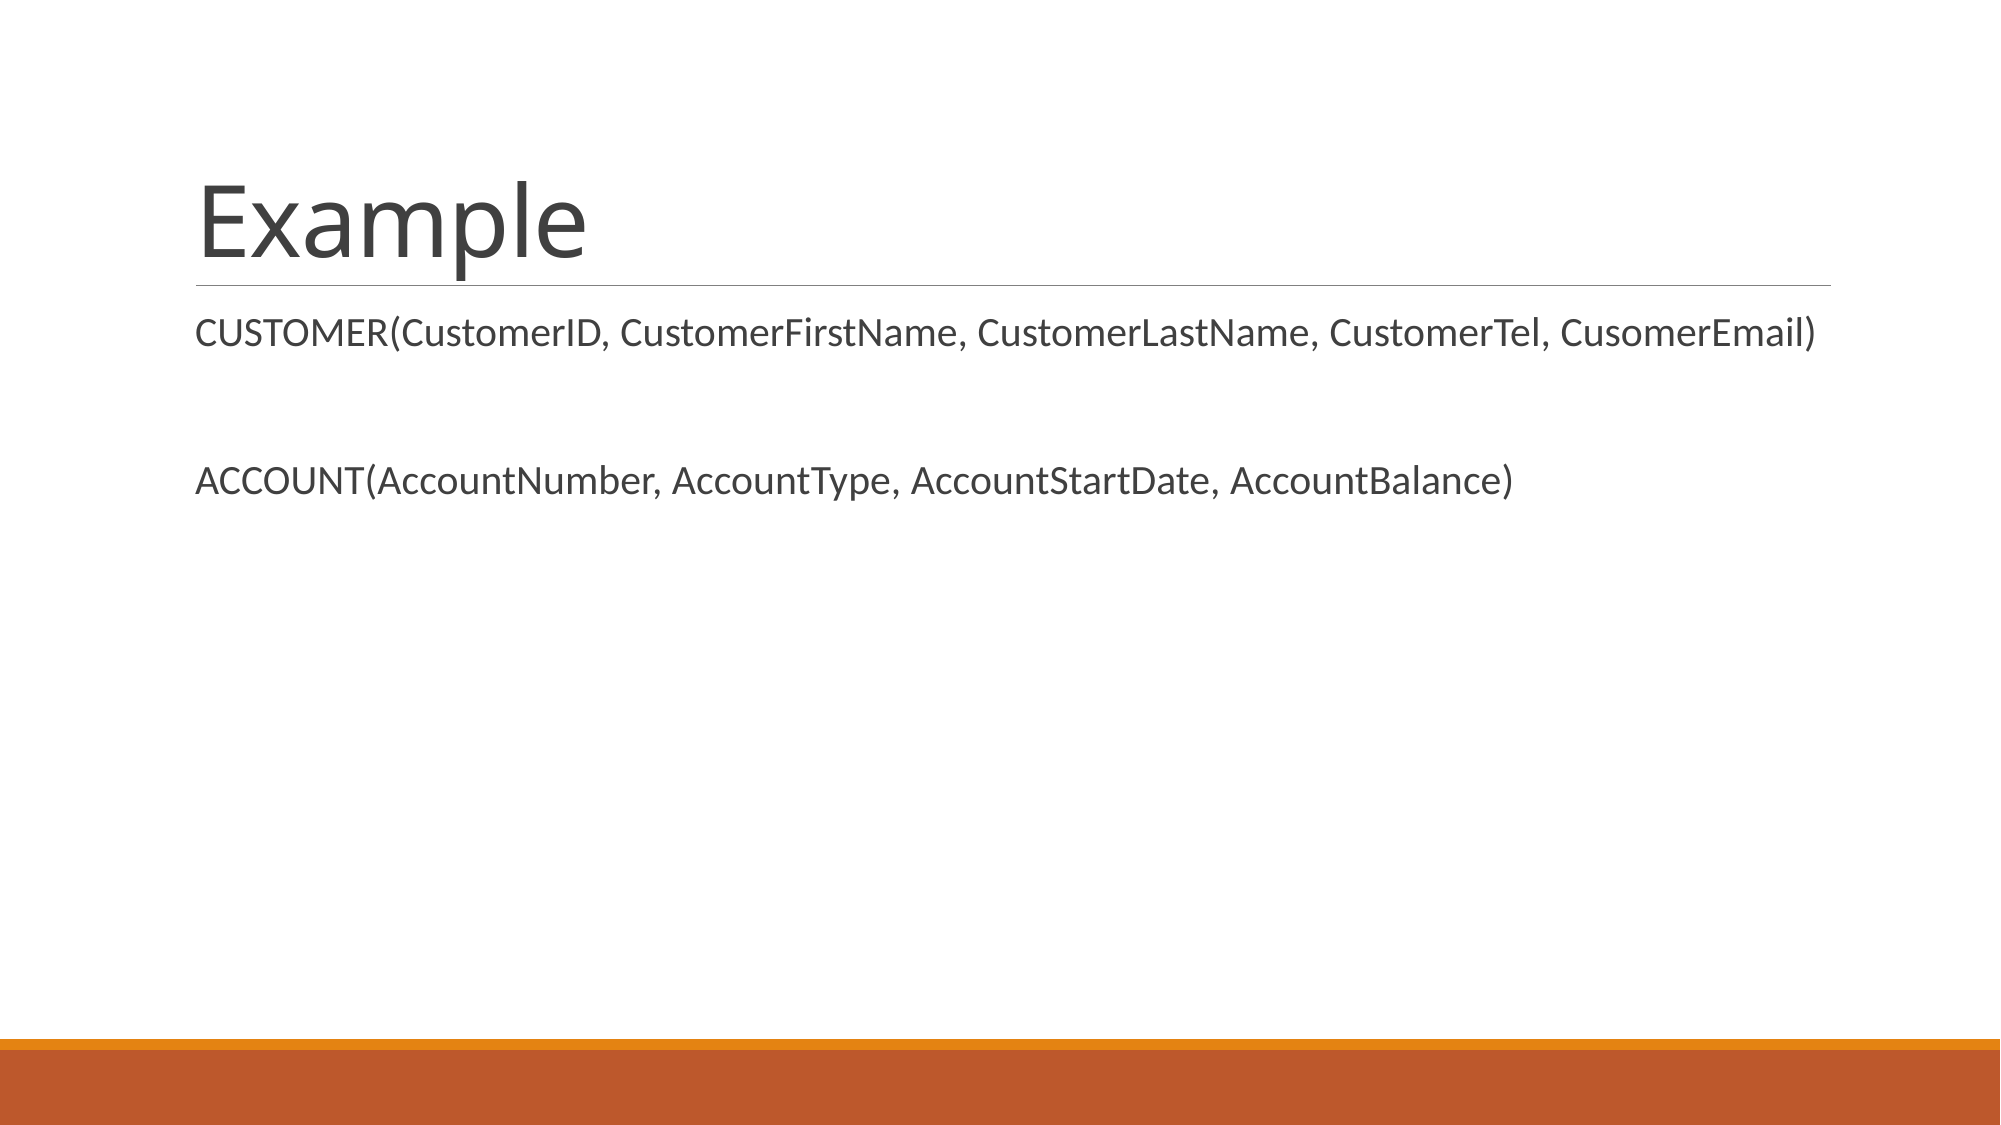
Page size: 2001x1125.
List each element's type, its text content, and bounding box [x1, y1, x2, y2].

title Example [180, 47, 1830, 285]
list CUSTOMER(CustomerID, CustomerFirstName, CustomerLastName, CustomerTel, CusomerEmail) ACCOUNT(AccountNumber, AccountType, AccountStartDate, AccountBalance) [180, 302, 1830, 963]
